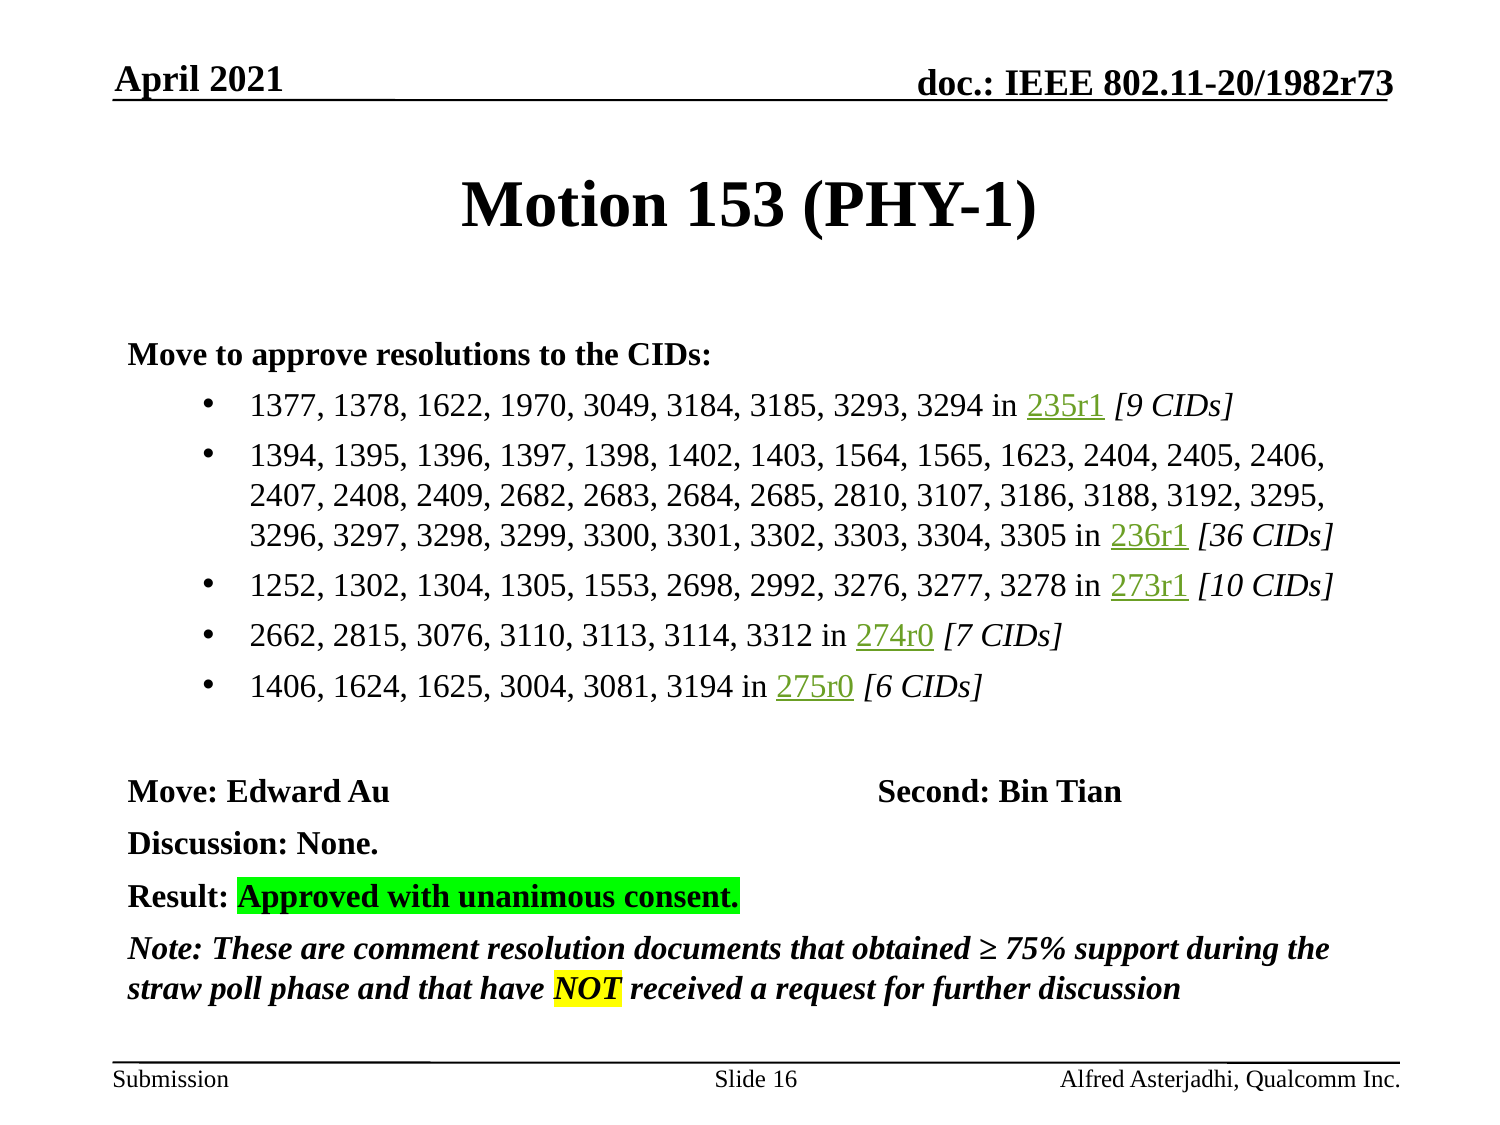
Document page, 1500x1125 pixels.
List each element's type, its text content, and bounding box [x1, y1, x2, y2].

slide_number Slide 16 [712, 1061, 800, 1123]
title Motion 153 (PHY-1) [112, 112, 1388, 288]
list Move to approve resolutions to the CIDs: 1377, 1378, 1622, 1970, 3049, 3184, 3185, 3293, 3294 in 235r1 [9 CIDs] 1394, 1395, 1396, 1397, 1398, 1402, 1403, 1564, 1565, 1623, 2404, 2405, 2406, 2407, 2408, 2409, 2682, 2683, 2684, 2685, 2810, 3107, 3186, 3188, 3192, 3295, 3296, 3297, 3298, 3299, 3300, 3301, 3302, 3303, 3304, 3305 in 236r1 [36 CIDs] 1252, 1302, 1304, 1305, 1553, 2698, 2992, 3276, 3277, 3278 in 273r1 [10 CIDs] 2662, 2815, 3076, 3110, 3113, 3114, 3312 in 274r0 [7 CIDs] 1406, 1624, 1625, 3004, 3081, 3194 in 275r0 [6 CIDs] Move: Edward Au Second: Bin Tian Discussion: None. Result: Approved with unanimous consent. Note: These are comment resolution documents that obtained ≥ 75% support during the straw poll phase and that have NOT received a request for further discussion [112, 324, 1388, 1063]
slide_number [114, 54, 423, 100]
footer Alfred Asterjadhi, Qualcomm Inc. [878, 1061, 1402, 1093]
